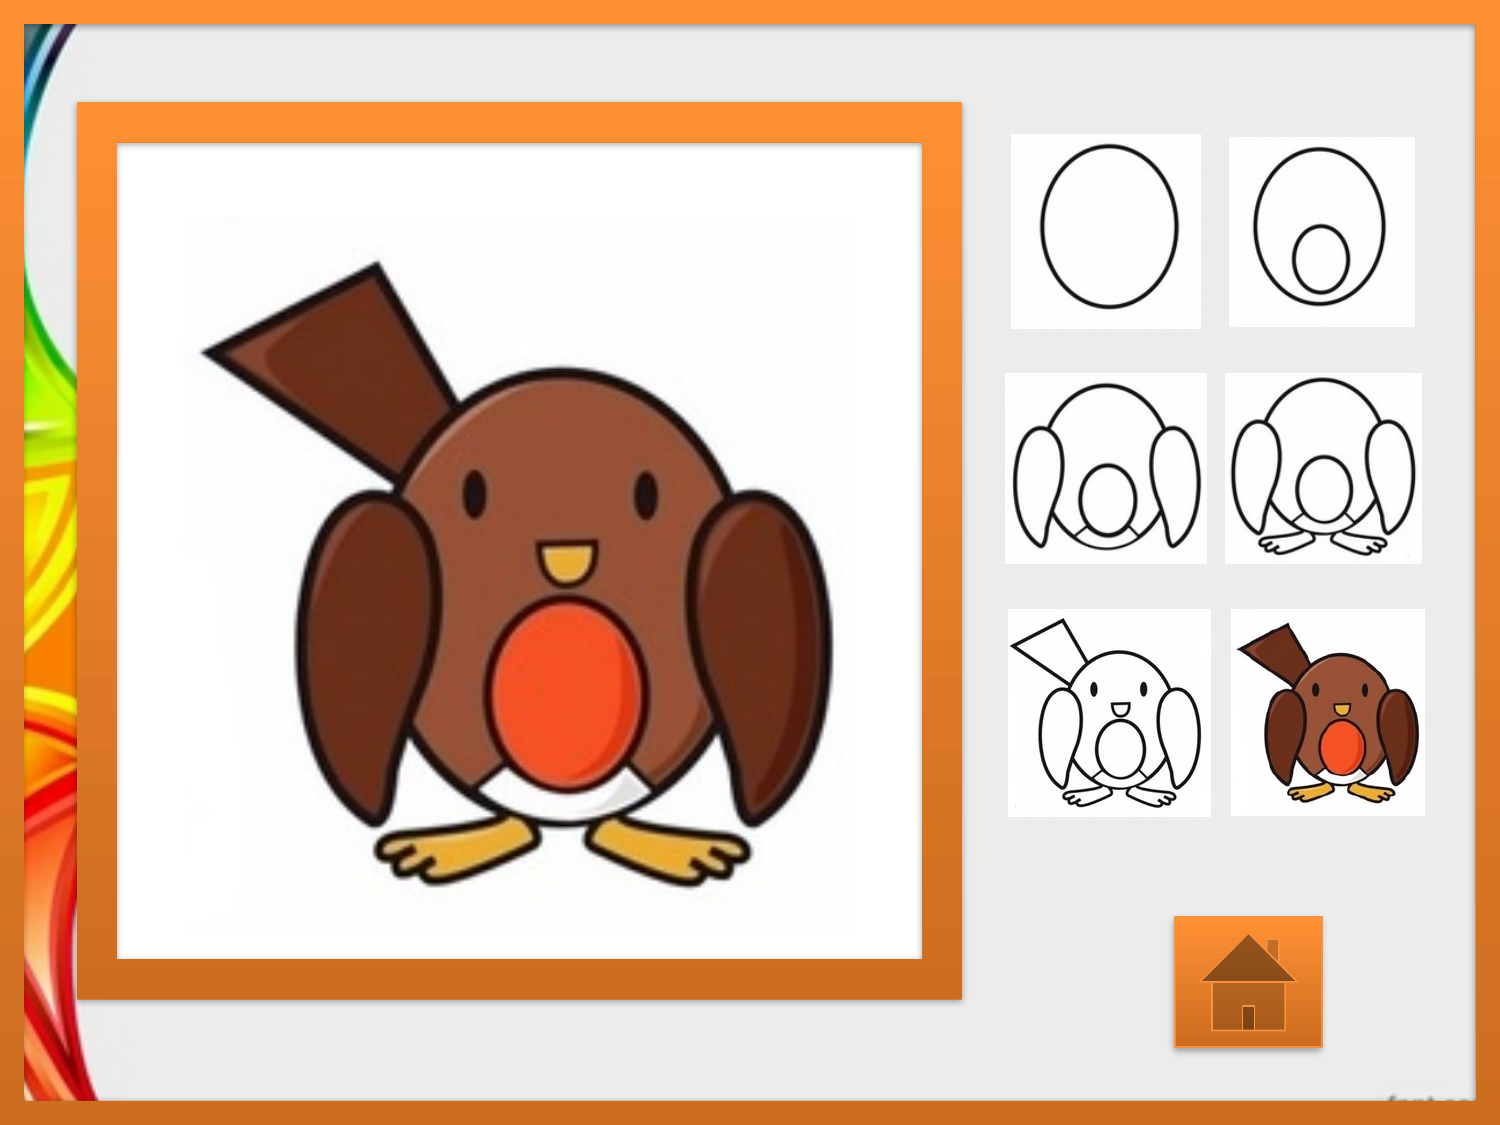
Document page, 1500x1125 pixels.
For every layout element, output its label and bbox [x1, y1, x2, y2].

text_box [76, 101, 963, 1000]
picture [24, 24, 1475, 1100]
text_box [1174, 916, 1323, 1048]
text_box [122, 151, 917, 957]
